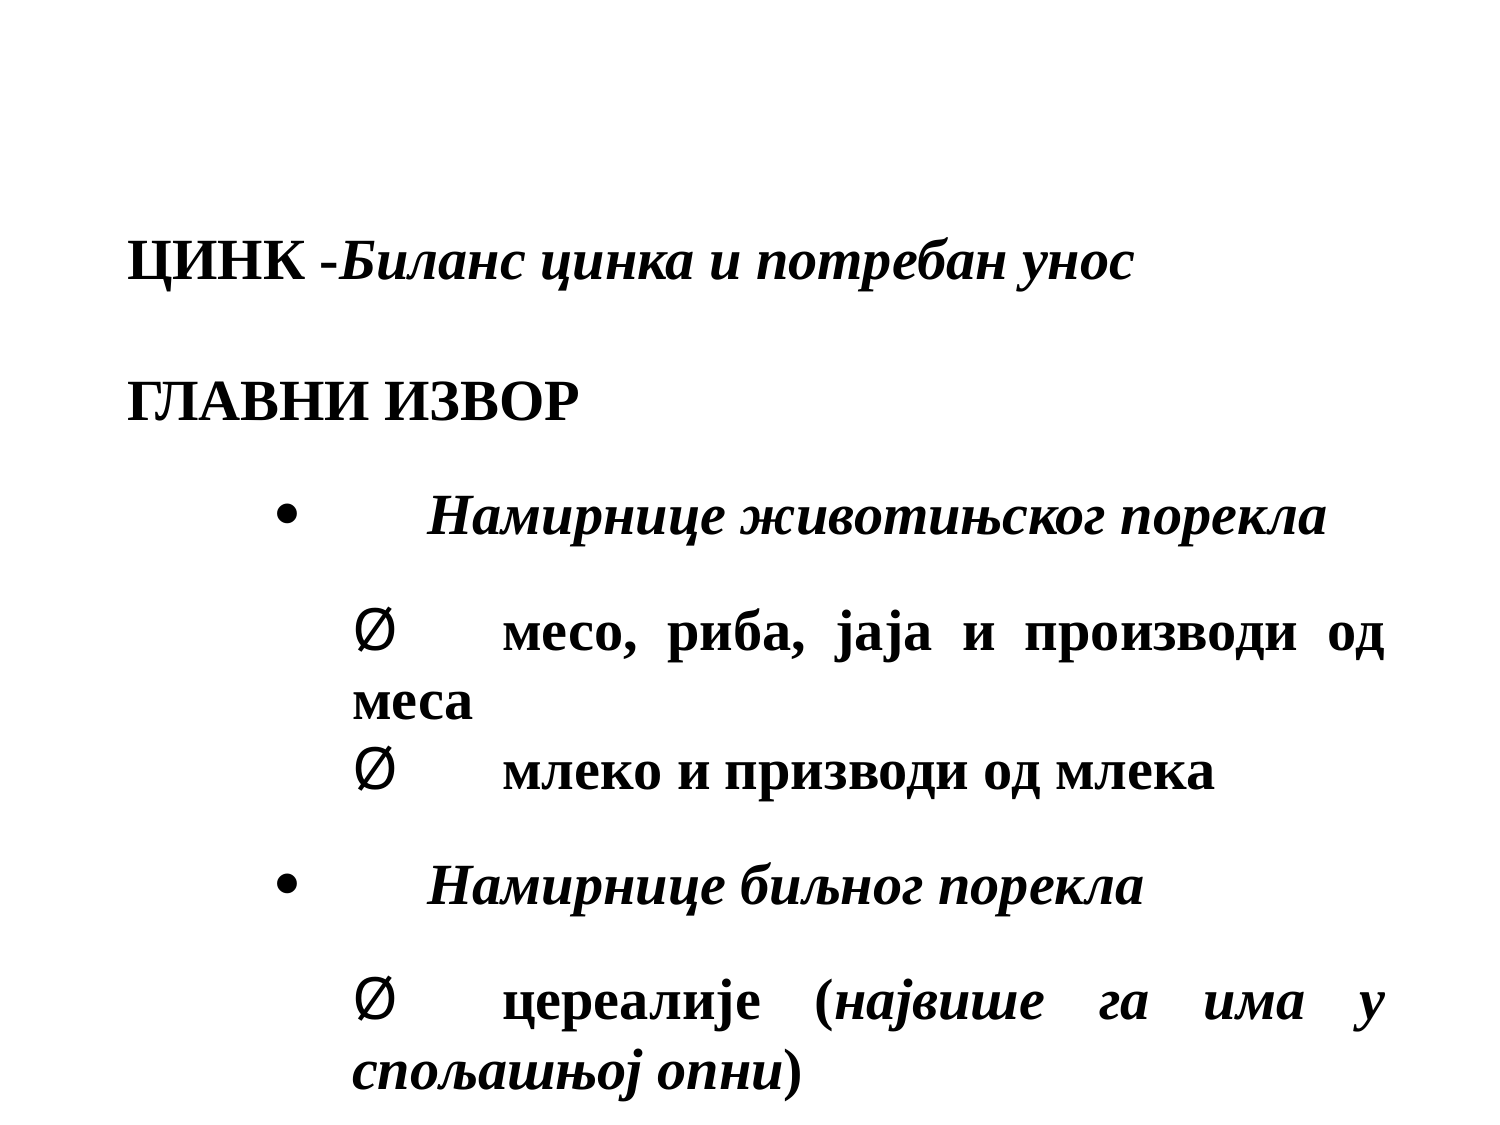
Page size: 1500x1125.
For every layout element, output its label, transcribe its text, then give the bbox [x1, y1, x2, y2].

text_box ЦИНК -Биланс цинка и потребан унос ГЛАВНИ ИЗВОР · Намирнице животињског порекла Ø месо, риба, јаја и производи од меса Ø млеко и призводи од млека · Намирнице биљног порекла Ø цереалије (највише га има у спољашњој опни) [112, 214, 1400, 1109]
